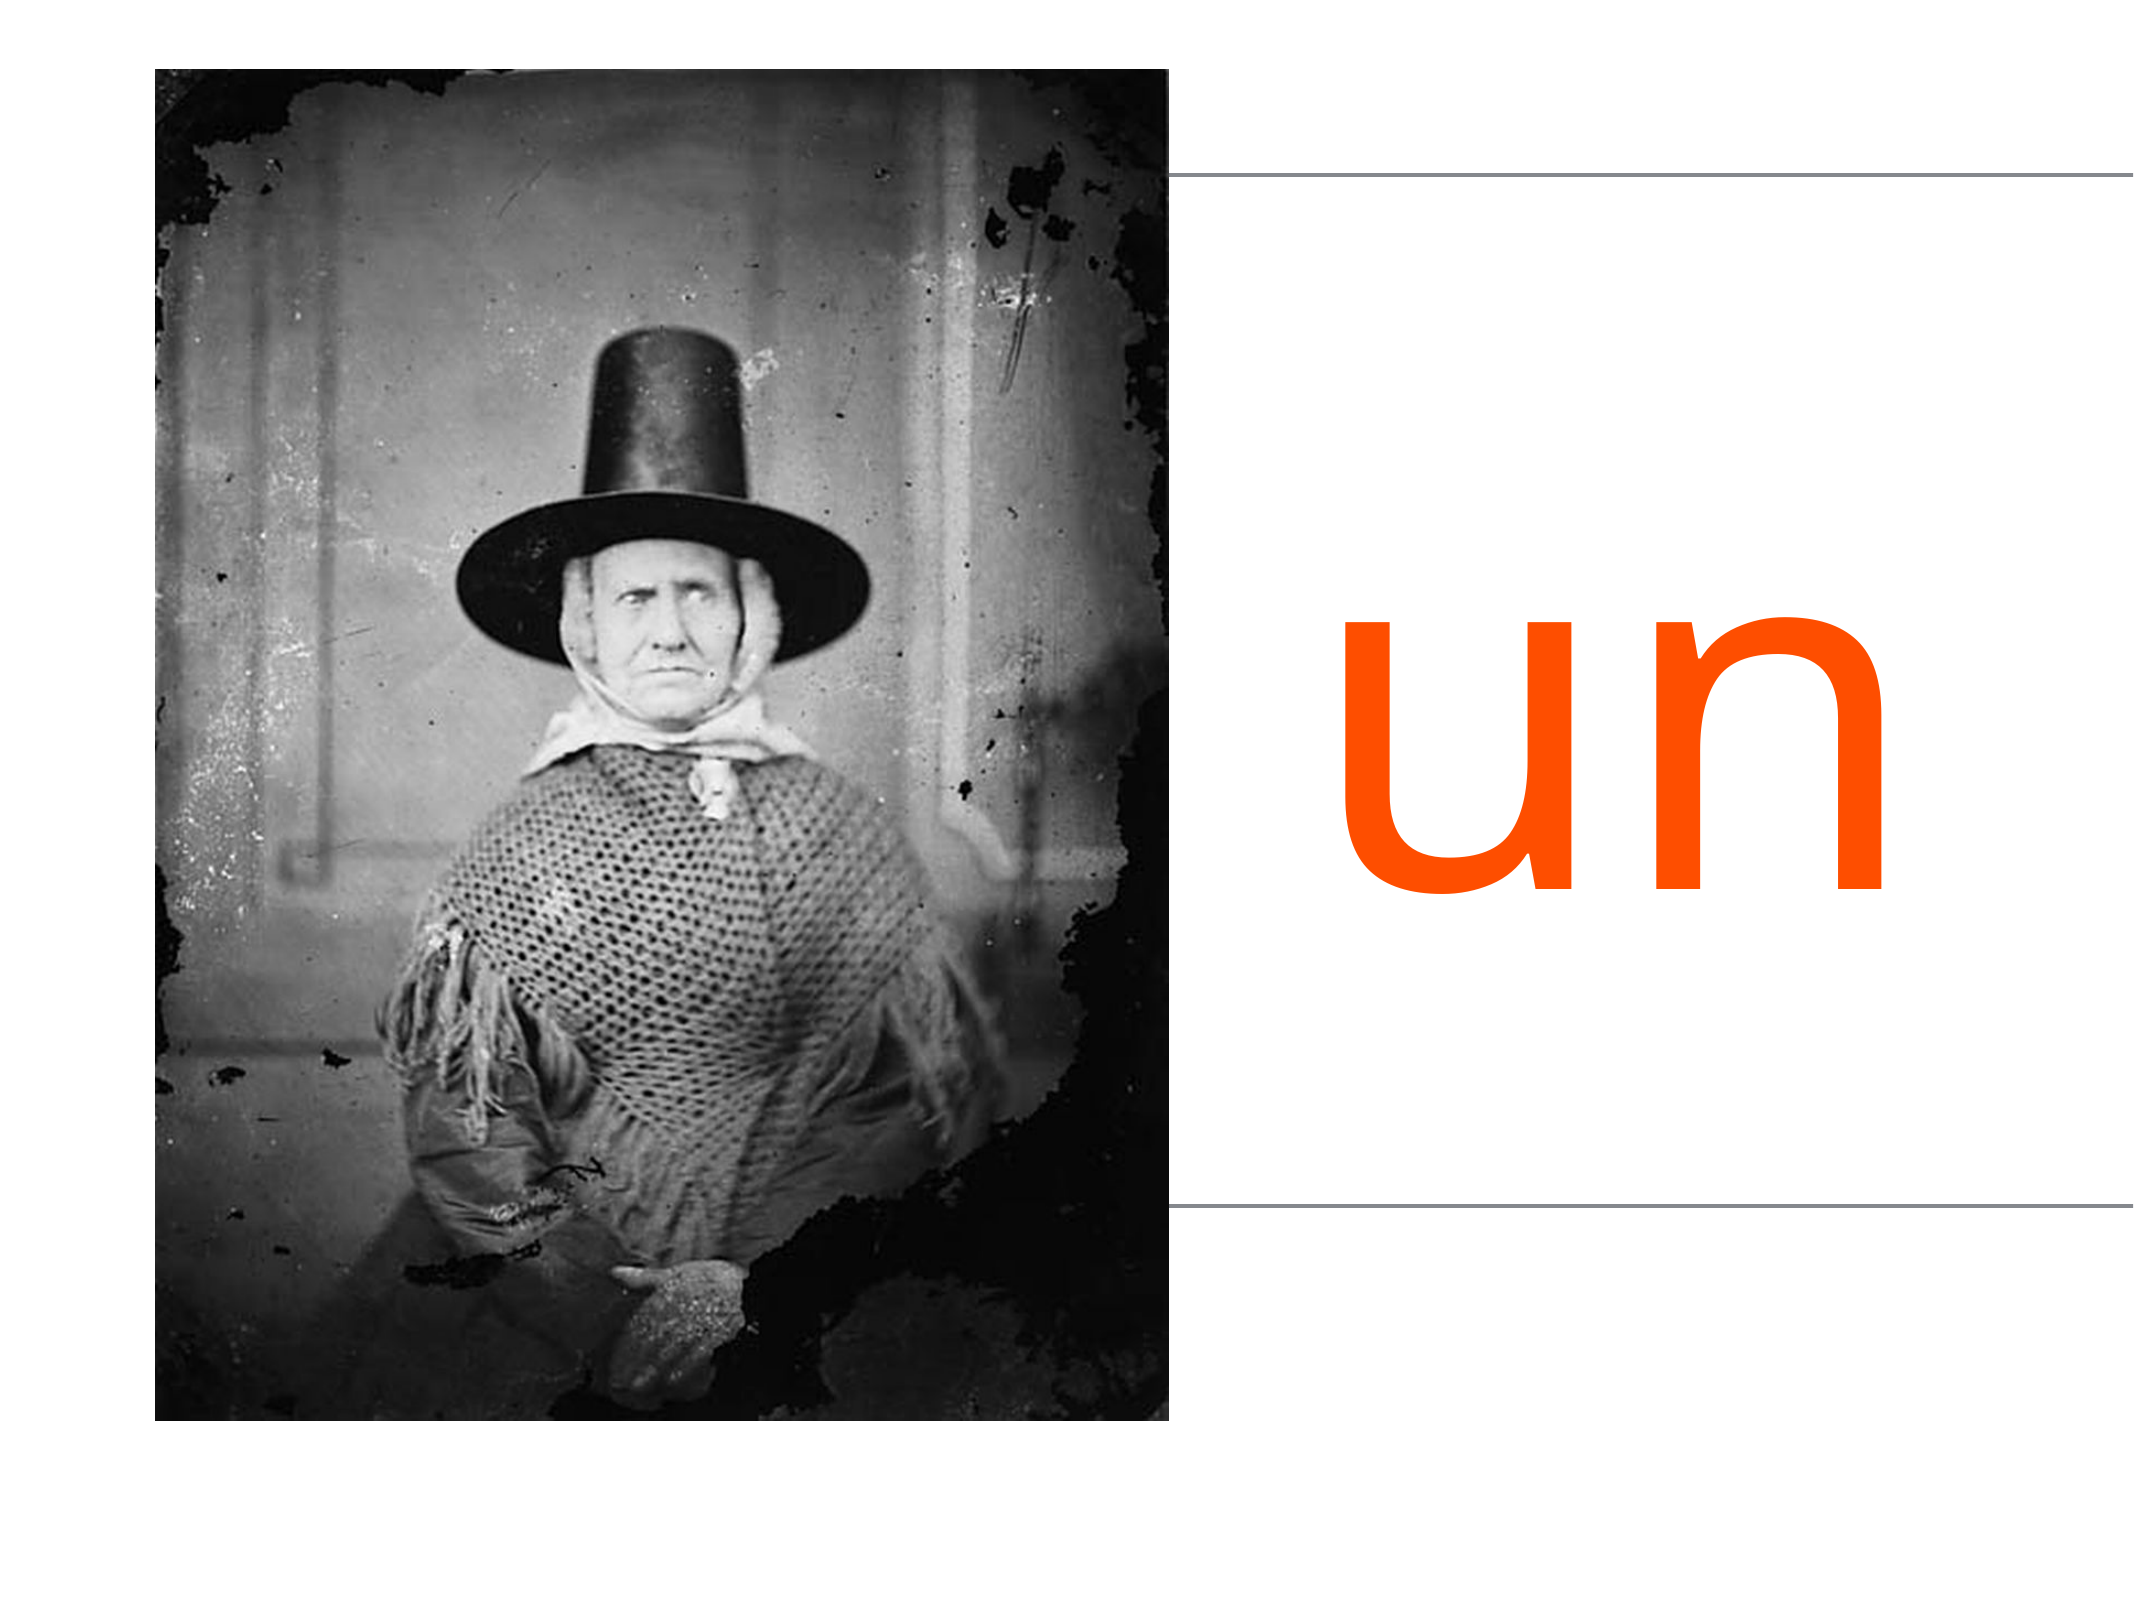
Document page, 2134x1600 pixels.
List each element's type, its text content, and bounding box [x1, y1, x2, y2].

picture [155, 69, 1169, 1421]
list un [1176, 174, 2134, 1207]
